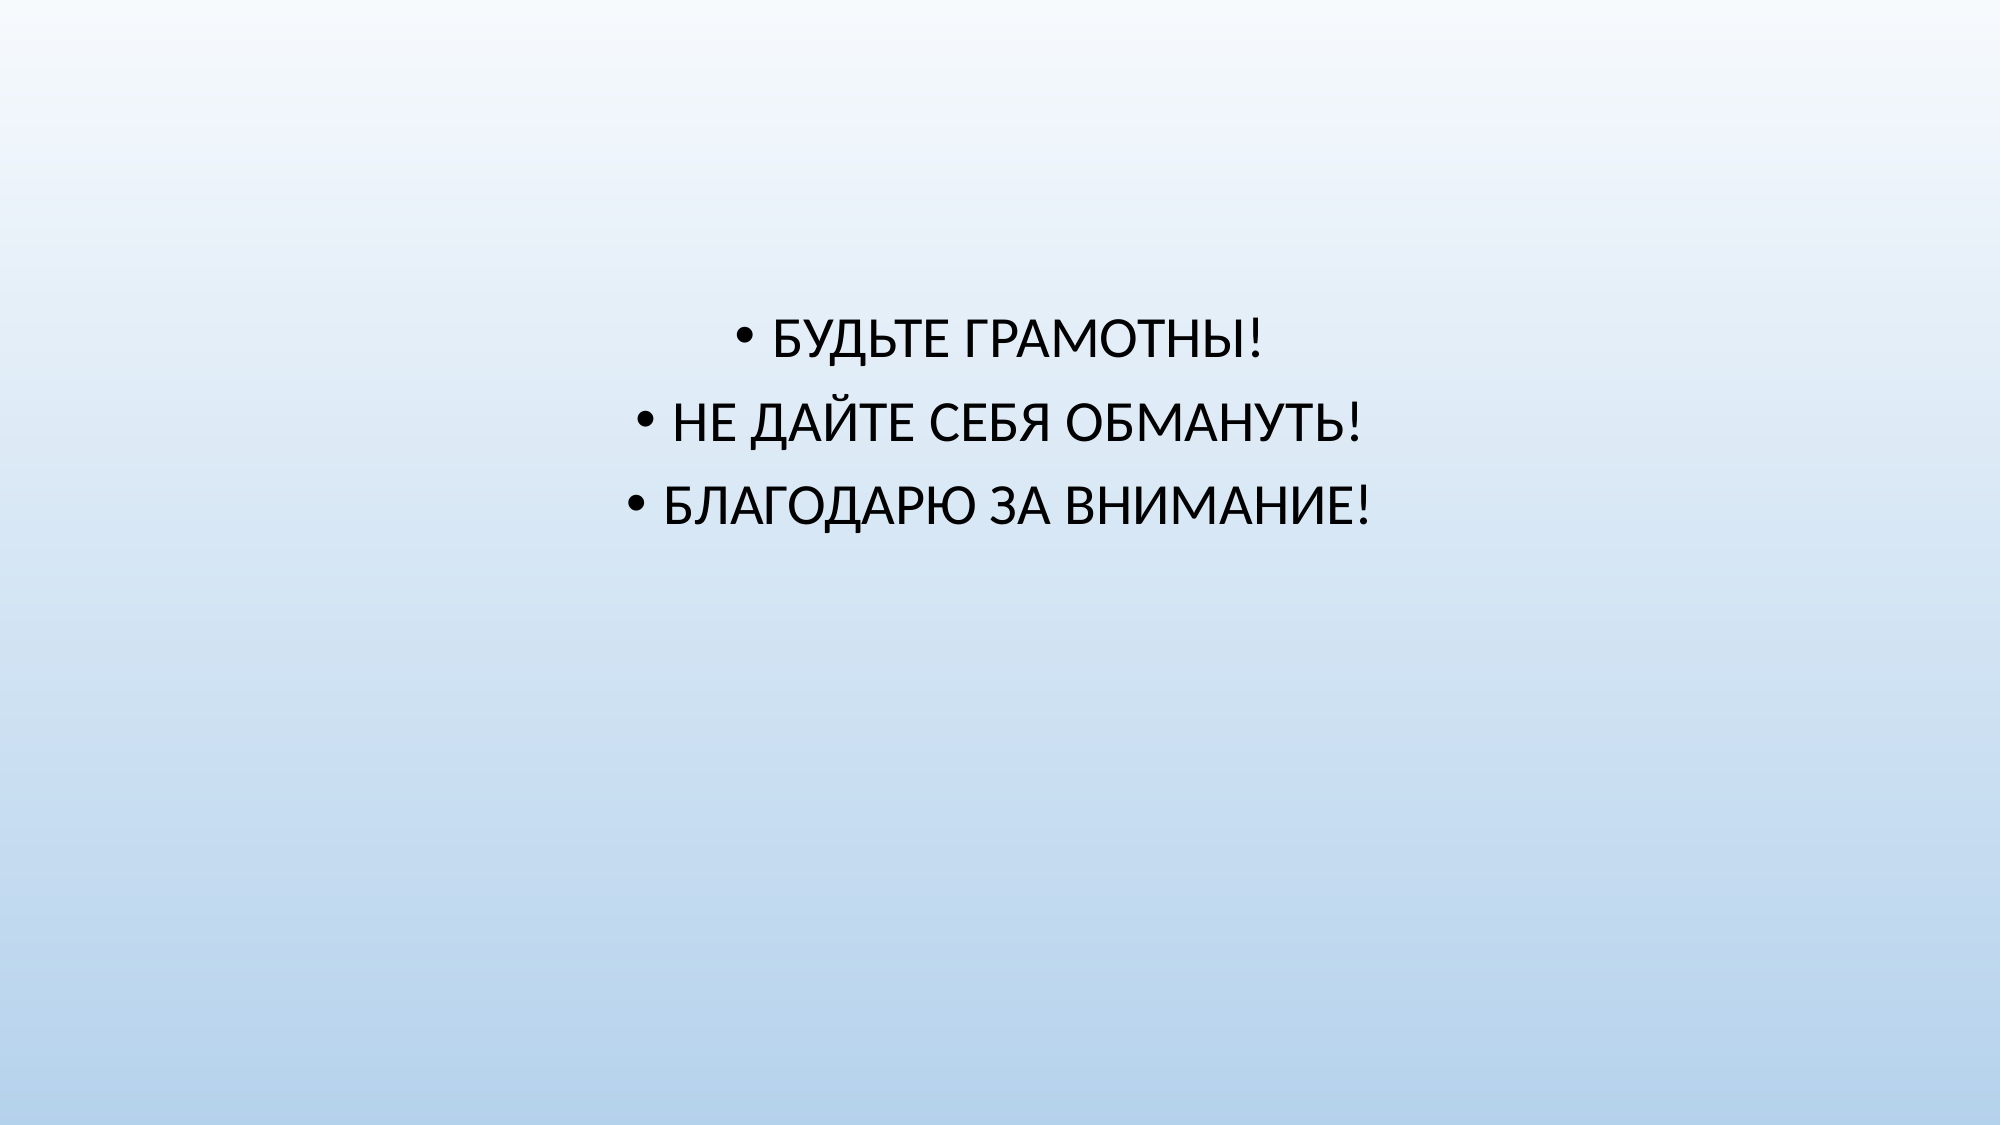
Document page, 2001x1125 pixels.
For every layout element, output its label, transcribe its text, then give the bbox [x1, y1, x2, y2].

list БУДЬТЕ ГРАМОТНЫ! НЕ ДАЙТЕ СЕБЯ ОБМАНУТЬ! БЛАГОДАРЮ ЗА ВНИМАНИЕ! [137, 299, 1863, 1014]
